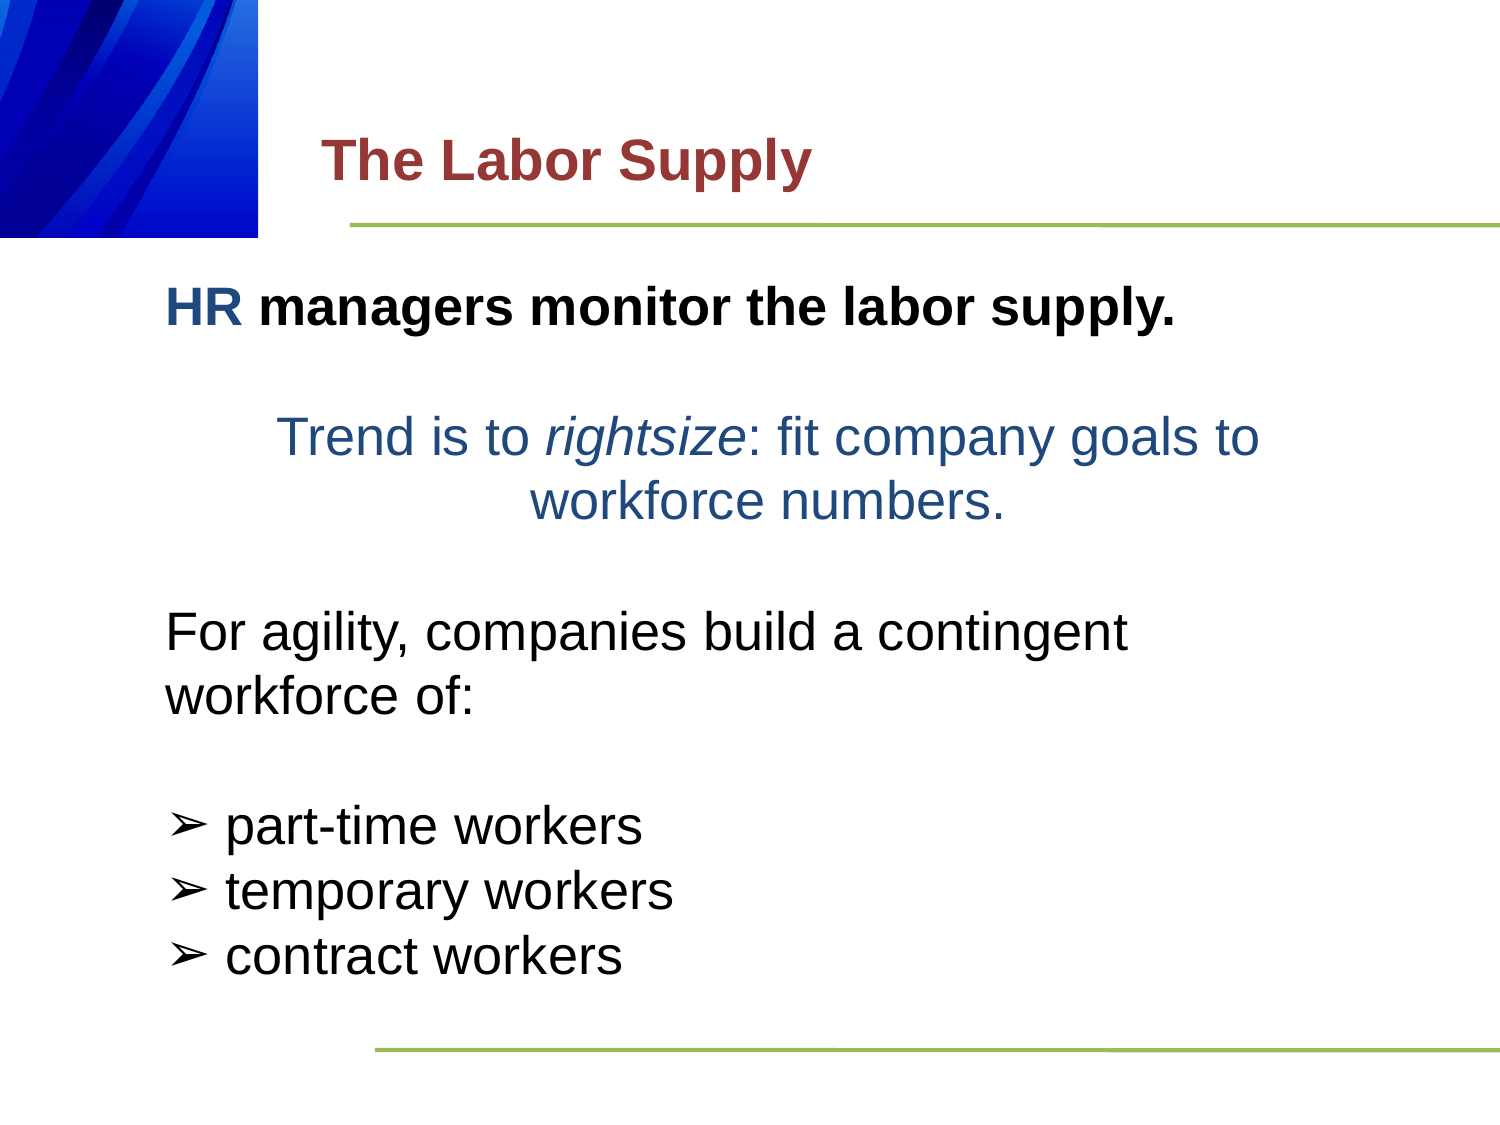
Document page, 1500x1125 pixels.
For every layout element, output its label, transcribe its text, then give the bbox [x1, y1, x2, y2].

picture [0, 0, 259, 238]
text_box [62, 200, 1300, 261]
text_box HR managers monitor the labor supply. Trend is to rightsize: fit company goals to workforce numbers. For agility, companies build a contingent workforce of: part-time workers temporary workers contract workers [150, 263, 1388, 1000]
text_box The Labor Supply [306, 114, 1232, 200]
